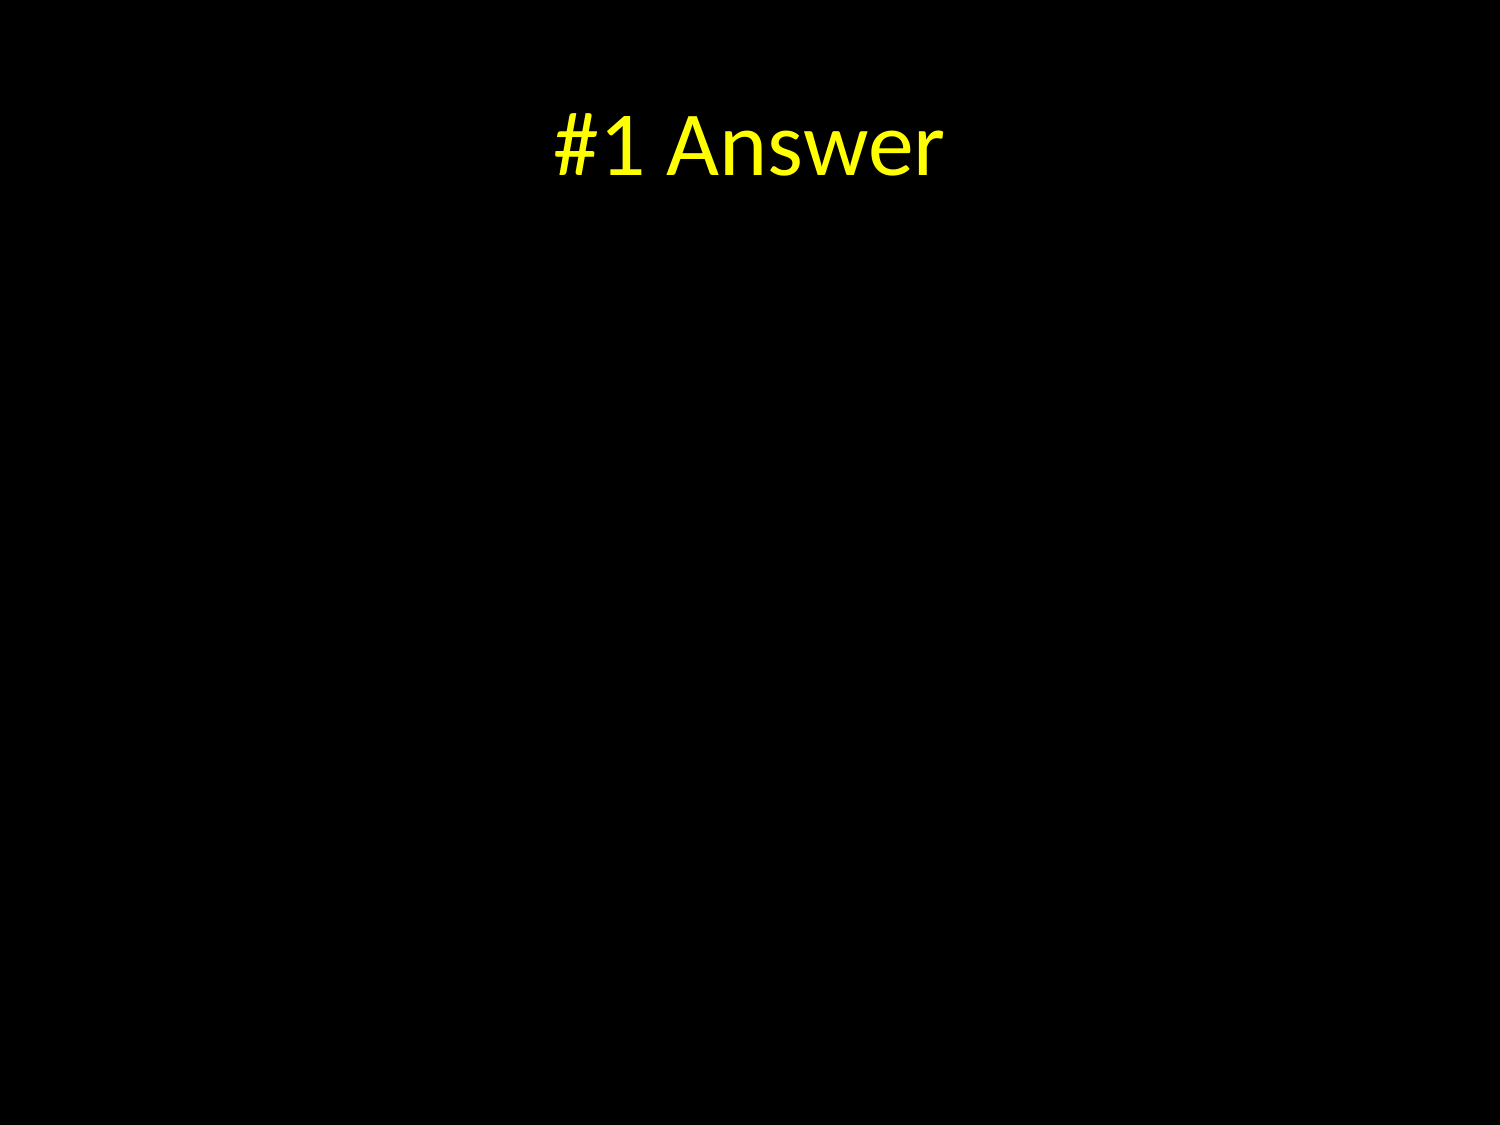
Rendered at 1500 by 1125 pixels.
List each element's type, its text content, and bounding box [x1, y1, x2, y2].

title #1 Answer [75, 45, 1425, 233]
